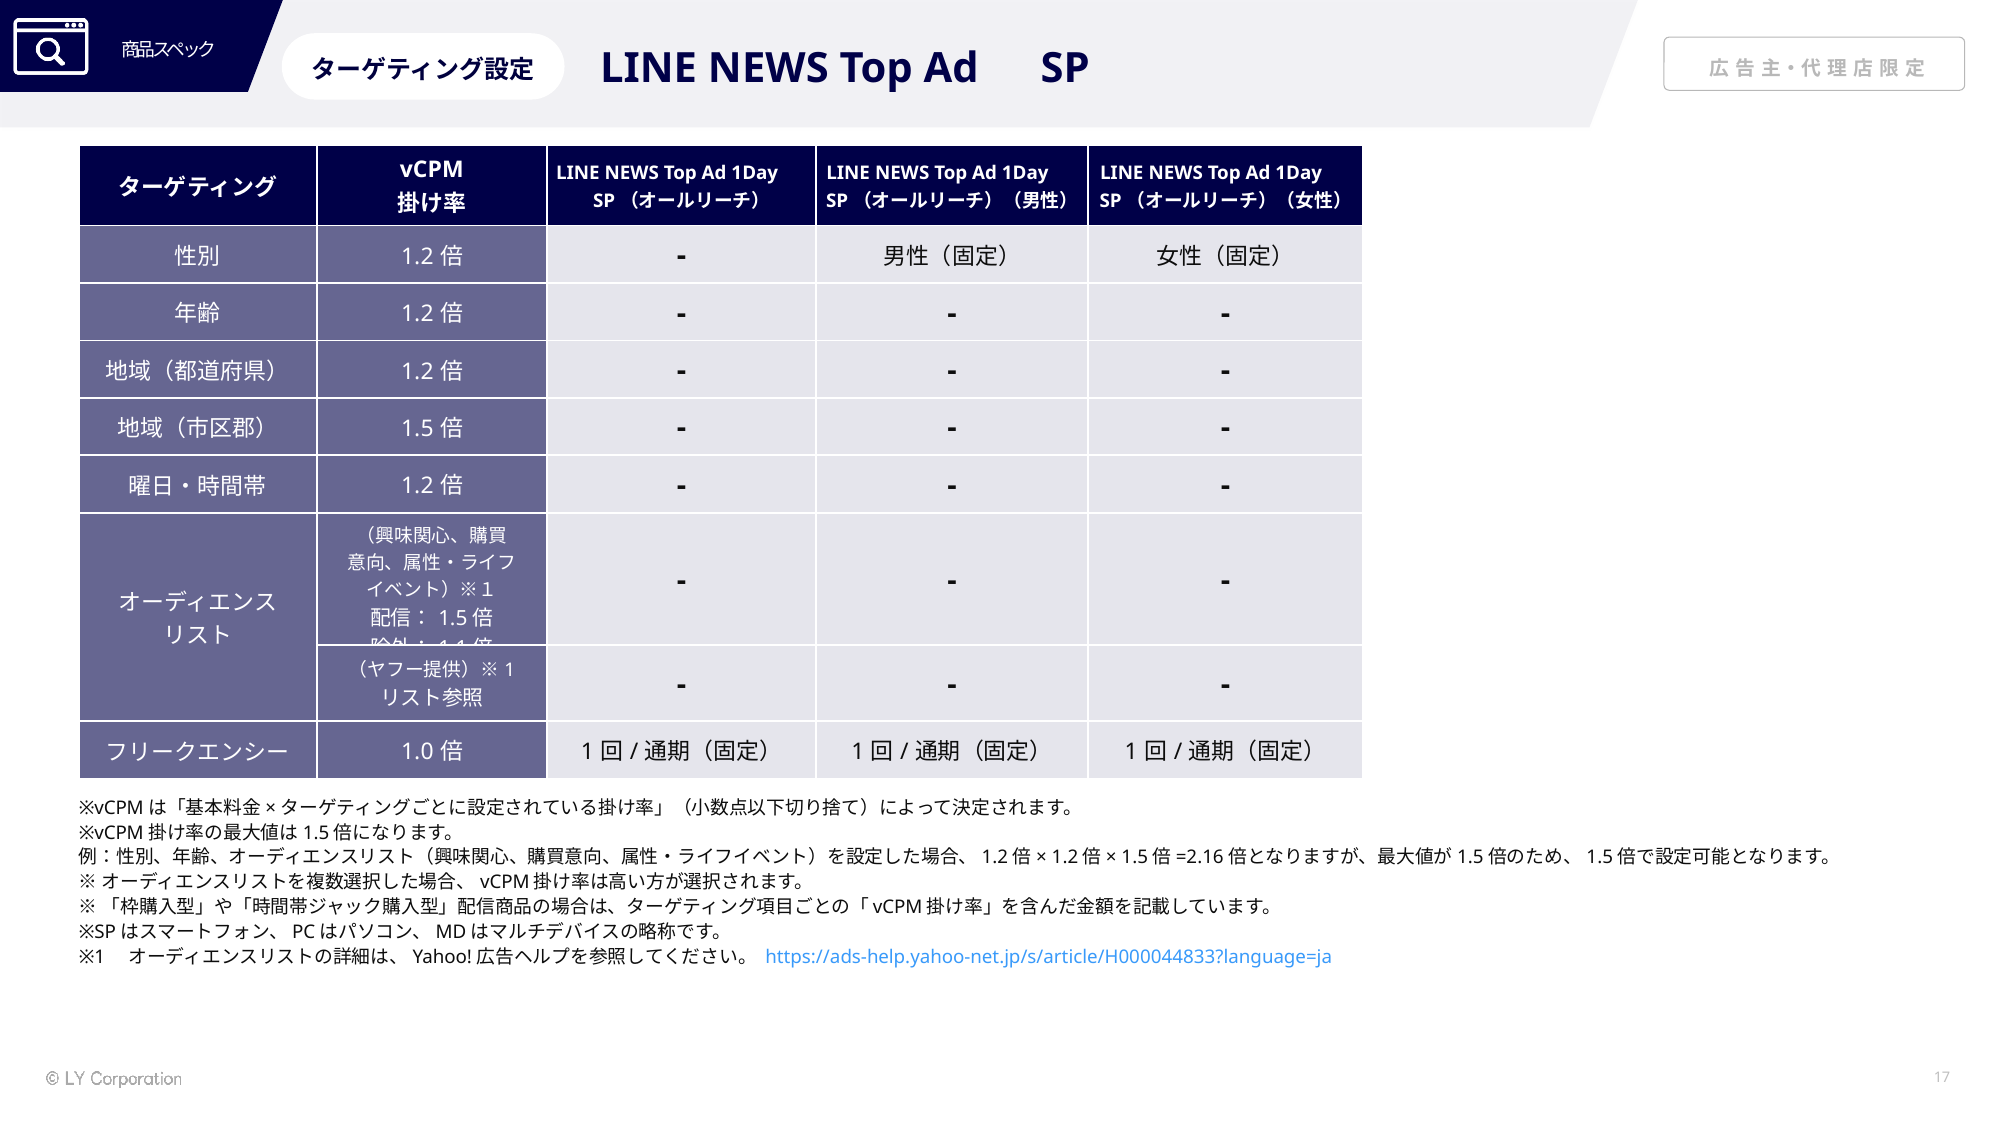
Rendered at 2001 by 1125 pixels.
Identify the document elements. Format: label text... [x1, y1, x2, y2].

table_header ターゲティング [80, 146, 316, 225]
table_cell 地域（都道府県） [80, 341, 316, 397]
table_cell （ヤフー提供）※1 リスト参照 [318, 646, 546, 720]
table_cell - [548, 341, 815, 397]
text_box 商品スペック [97, 13, 240, 81]
table_cell - [548, 514, 815, 644]
table_cell - [817, 514, 1087, 644]
table_cell （興味関心、購買 意向、属性・ライフ イベント）※１ 配信：1.5倍 除外：1.1倍 [318, 514, 546, 644]
table_cell - [548, 399, 815, 454]
table_cell - [1089, 456, 1362, 512]
list LINE NEWS Top Ad SP [599, 41, 1481, 97]
table_cell - [817, 456, 1087, 512]
table_header LINE NEWS Top Ad 1Day SP（オールリーチ）（男性） [817, 146, 1087, 225]
table_cell - [548, 284, 815, 340]
table_cell - [1089, 514, 1362, 644]
table_header LINE NEWS Top Ad 1Day SP（オールリーチ）（女性） [1089, 146, 1362, 225]
table_cell 1.0倍 [318, 722, 546, 778]
text_box ターゲティング設定 [280, 31, 567, 102]
table_cell - [548, 646, 815, 720]
table_cell - [817, 646, 1087, 720]
table_cell - [548, 456, 815, 512]
picture [8, 4, 92, 88]
table_cell 1.5倍 [318, 399, 546, 454]
table_cell - [817, 341, 1087, 397]
table_cell 1.2倍 [318, 456, 546, 512]
table_header vCPM 掛け率 [318, 146, 546, 225]
table_cell 性別 [80, 226, 316, 282]
table_cell - [1089, 284, 1362, 340]
table_cell 曜日・時間帯 [80, 456, 316, 512]
table_cell - [548, 226, 815, 282]
table_header LINE NEWS Top Ad 1Day SP（オールリーチ） [548, 146, 815, 225]
table_cell 女性（固定） [1089, 226, 1362, 282]
table_cell 1回/通期（固定） [817, 722, 1087, 778]
table_cell フリークエンシー [80, 722, 316, 778]
table_cell 1.2倍 [318, 226, 546, 282]
table_cell 1回/通期（固定） [548, 722, 815, 778]
table_cell 1.2倍 [318, 284, 546, 340]
table_cell - [817, 399, 1087, 454]
table_cell オーディエンス リスト [80, 514, 316, 720]
table_cell - [1089, 399, 1362, 454]
table_cell - [817, 284, 1087, 340]
table_cell 1回/通期（固定） [1089, 722, 1362, 778]
table_cell 地域（市区郡） [80, 399, 316, 454]
table_cell 年齢 [80, 284, 316, 340]
table_cell - [1089, 341, 1362, 397]
table_cell 1.2倍 [318, 341, 546, 397]
text_box ※vCPMは「基本料金×ターゲティングごとに設定されている掛け率」（小数点以下切り捨て）によって決定されます。 ※vCPM掛け率の最大値は1.5倍になります。 例：性別、年齢、オーディエンスリスト（興味関心、購買意向、属性・ライフイベント）を設定した場合、1.2倍× 1.2倍× 1.5倍=2.16倍となりますが、最大値が1.5倍のため、1.5倍で設定可能となります。 ※オーディエンスリストを複数選択した場合、vCPM掛け率は高い方が選択されます。 ※「枠購入型」や「時間帯ジャック購入型」配信商品の場合は、ターゲティング項目ごとの「vCPM掛け率」を含んだ金額を記載しています。 ※SPはスマートフォン、PCはパソコン、MDはマルチデバイスの略称です。 ※1 オーディエンスリストの詳細は、Yahoo!広告ヘルプを参照してください。 https://ads-help.yahoo-net.jp/s/article/H000044833?language=ja [78, 785, 1922, 978]
table_cell - [1089, 646, 1362, 720]
picture [46, 1071, 181, 1088]
table_cell 男性（固定） [817, 226, 1087, 282]
